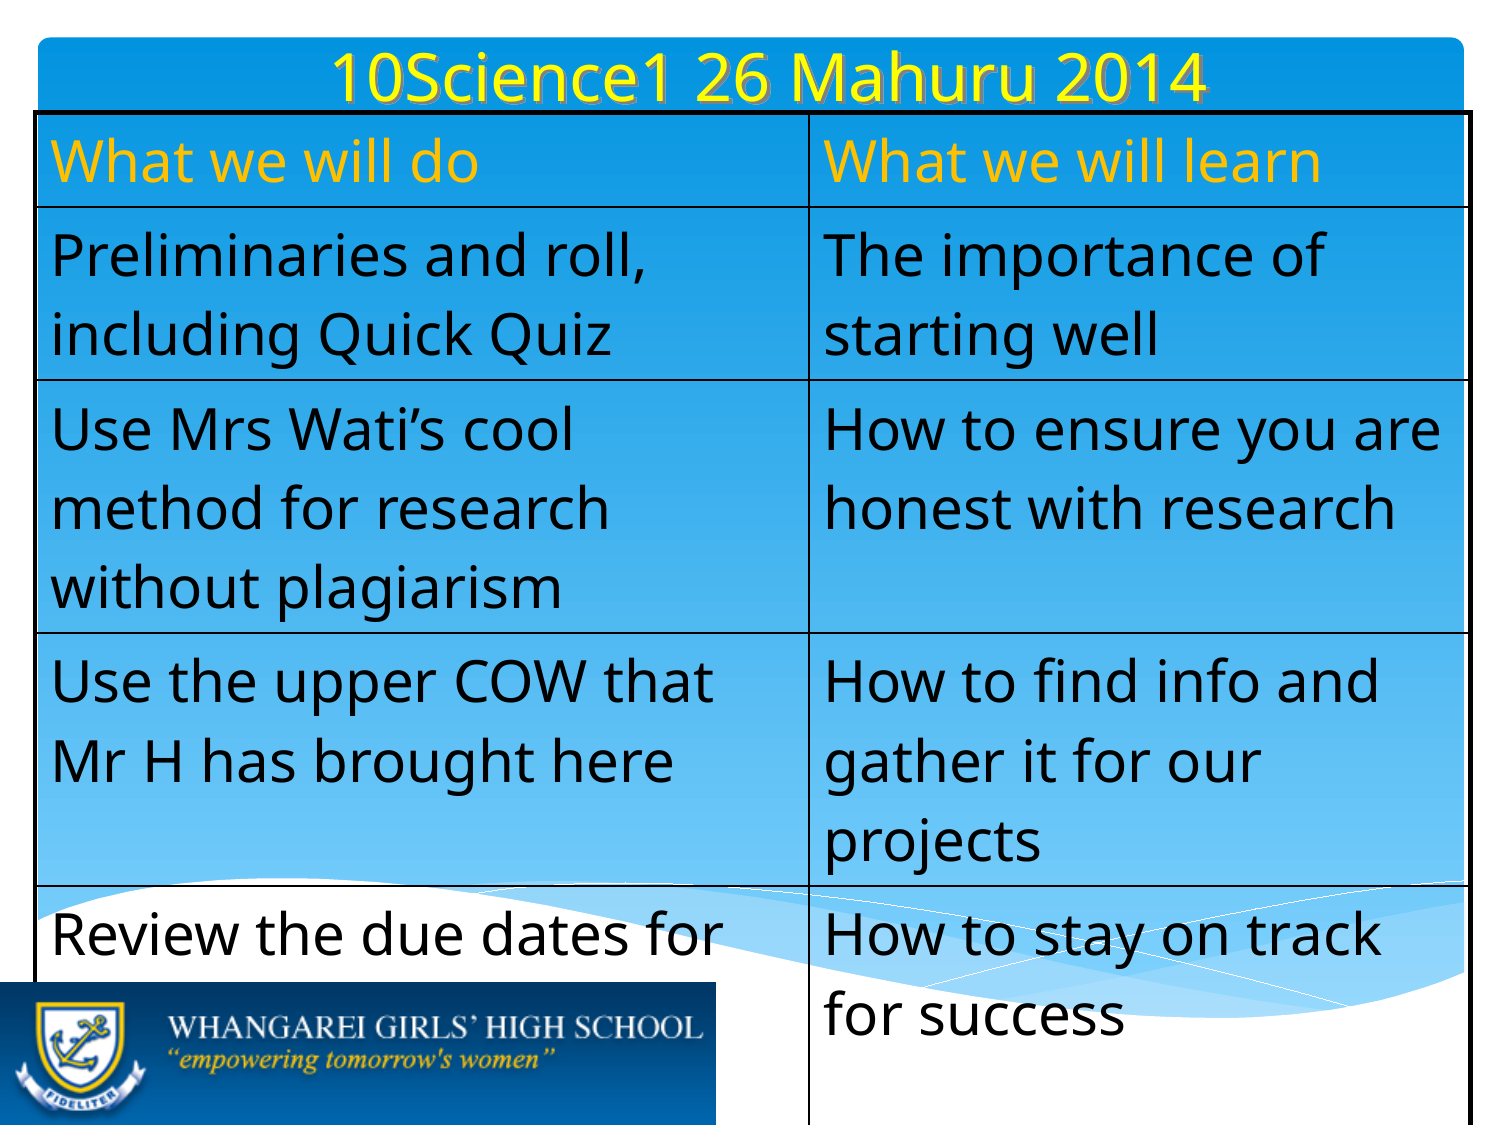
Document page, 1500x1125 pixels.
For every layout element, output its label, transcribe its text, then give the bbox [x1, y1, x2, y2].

text_box 10Science1 26 Mahuru 2014 [162, 24, 1375, 110]
table_cell Use the upper COW that Mr H has brought here [37, 634, 808, 885]
table_cell The importance of starting well [810, 208, 1468, 379]
table_cell Preliminaries and roll, including Quick Quiz [37, 208, 808, 379]
table_cell How to ensure you are honest with research [810, 381, 1468, 632]
picture [0, 982, 716, 1125]
table_cell How to find info and gather it for our projects [810, 634, 1468, 885]
table_cell How to stay on track for success [810, 887, 1468, 1125]
table_cell Use Mrs Wati’s cool method for research without plagiarism [37, 381, 808, 632]
table_header What we will do [37, 115, 808, 206]
table_header What we will learn [810, 115, 1468, 206]
table_cell Review the due dates for our current HW and research project [37, 887, 808, 1125]
